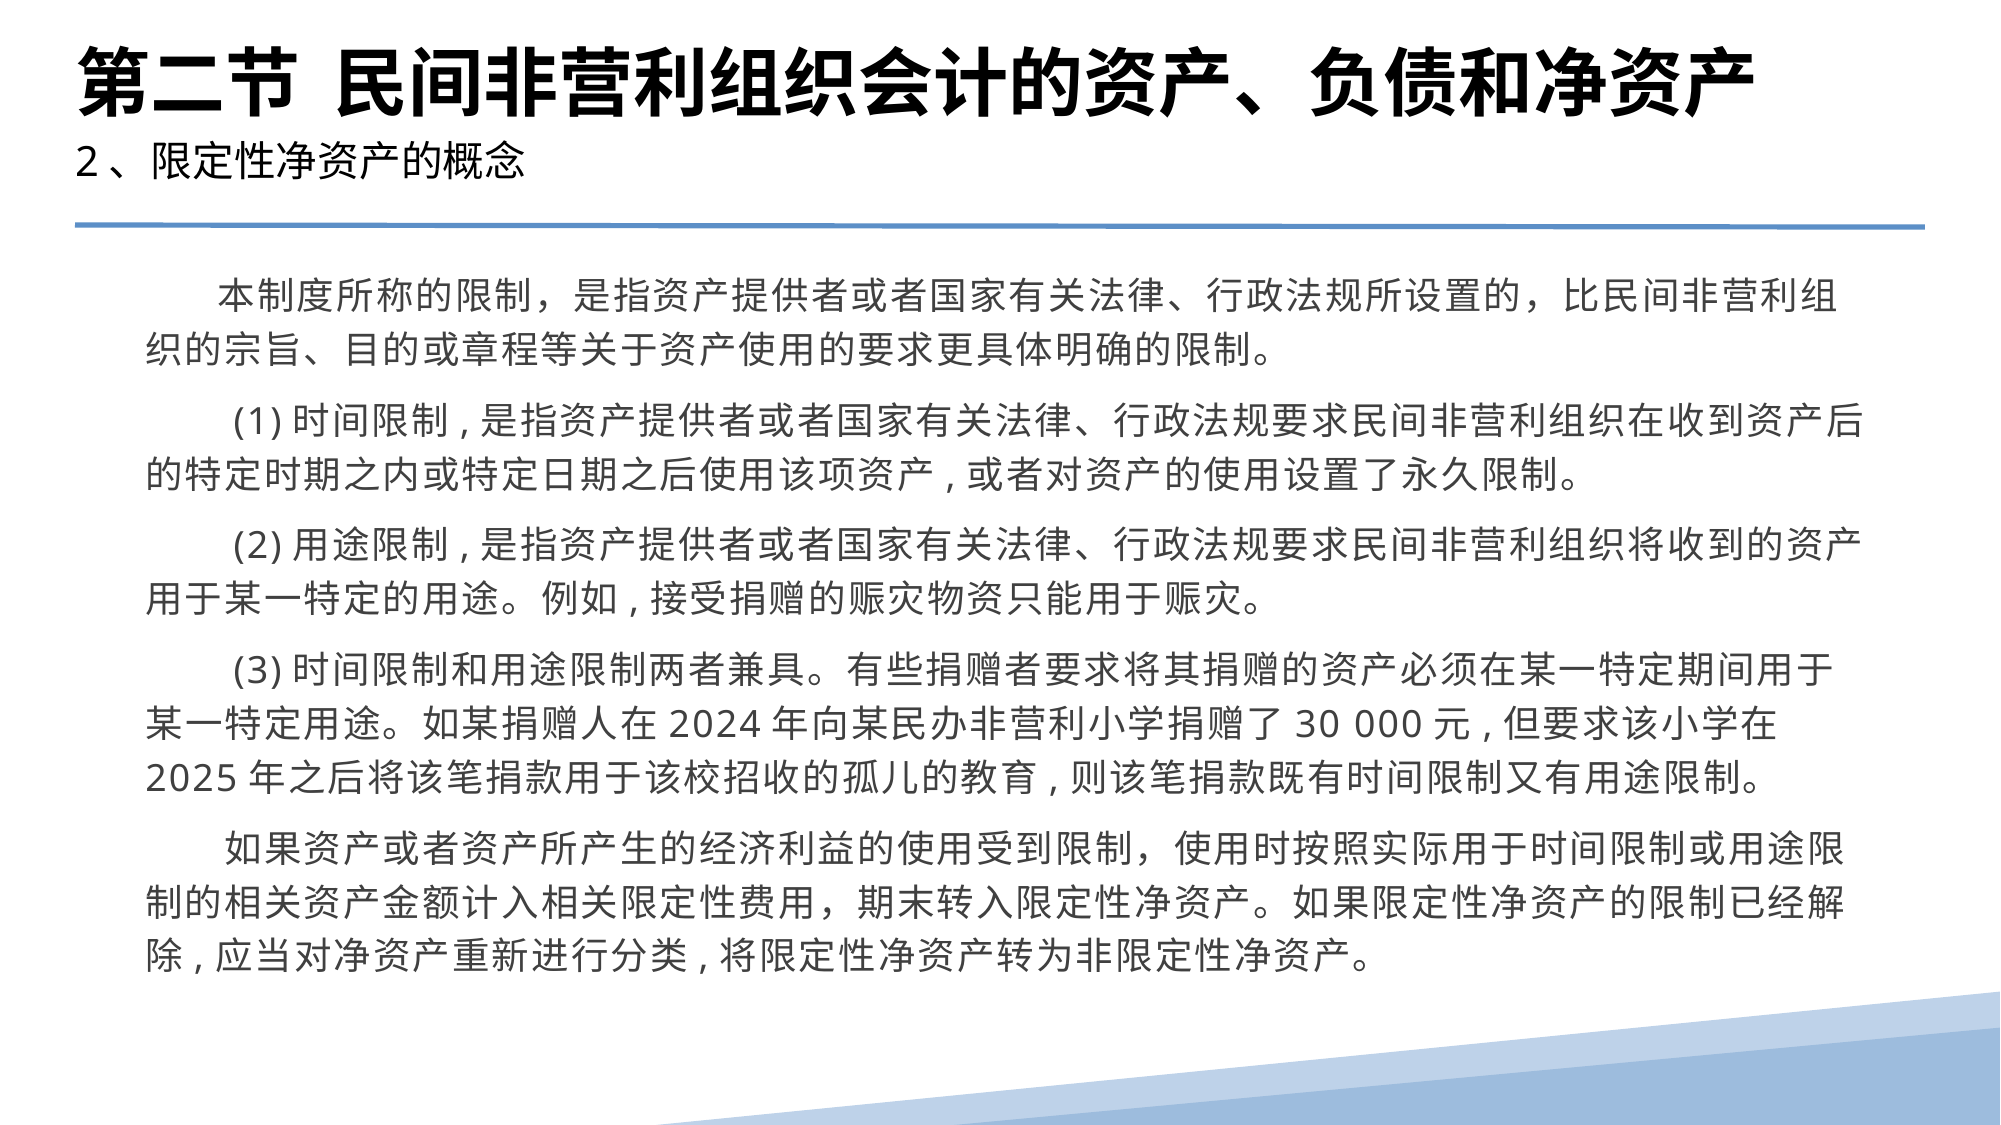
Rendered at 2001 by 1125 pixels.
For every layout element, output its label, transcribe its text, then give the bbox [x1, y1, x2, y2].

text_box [656, 991, 2000, 1125]
text_box 第二节 民间非营利组织会计的资产、负债和净资产 [75, 24, 1925, 124]
text_box 本制度所称的限制，是指资产提供者或者国家有关法律、行政法规所设置的，比民间非营利组织的宗旨、目的或章程等关于资产使用的要求更具体明确的限制。 (1)时间限制,是指资产提供者或者国家有关法律、行政法规要求民间非营利组织在收到资产后的特定时期之内或特定日期之后使用该项资产,或者对资产的使用设置了永久限制。 (2)用途限制,是指资产提供者或者国家有关法律、行政法规要求民间非营利组织将收到的资产用于某一特定的用途。例如,接受捐赠的赈灾物资只能用于赈灾。 (3)时间限制和用途限制两者兼具。有些捐赠者要求将其捐赠的资产必须在某一特定期间用于某一特定用途。如某捐赠人在2024年向某民办非营利小学捐赠了30 000元,但要求该小学在2025年之后将该笔捐款用于该校招收的孤儿的教育,则该笔捐款既有时间限制又有用途限制。 如果资产或者资产所产生的经济利益的使用受到限制，使用时按照实际用于时间限制或用途限制的相关资产金额计入相关限定性费用，期末转入限定性净资产。如果限定性净资产的限制已经解除,应当对净资产重新进行分类,将限定性净资产转为非限定性净资产。 [134, 254, 1882, 986]
text_box 2、限定性净资产的概念 [75, 124, 1925, 200]
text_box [74, 224, 1925, 228]
